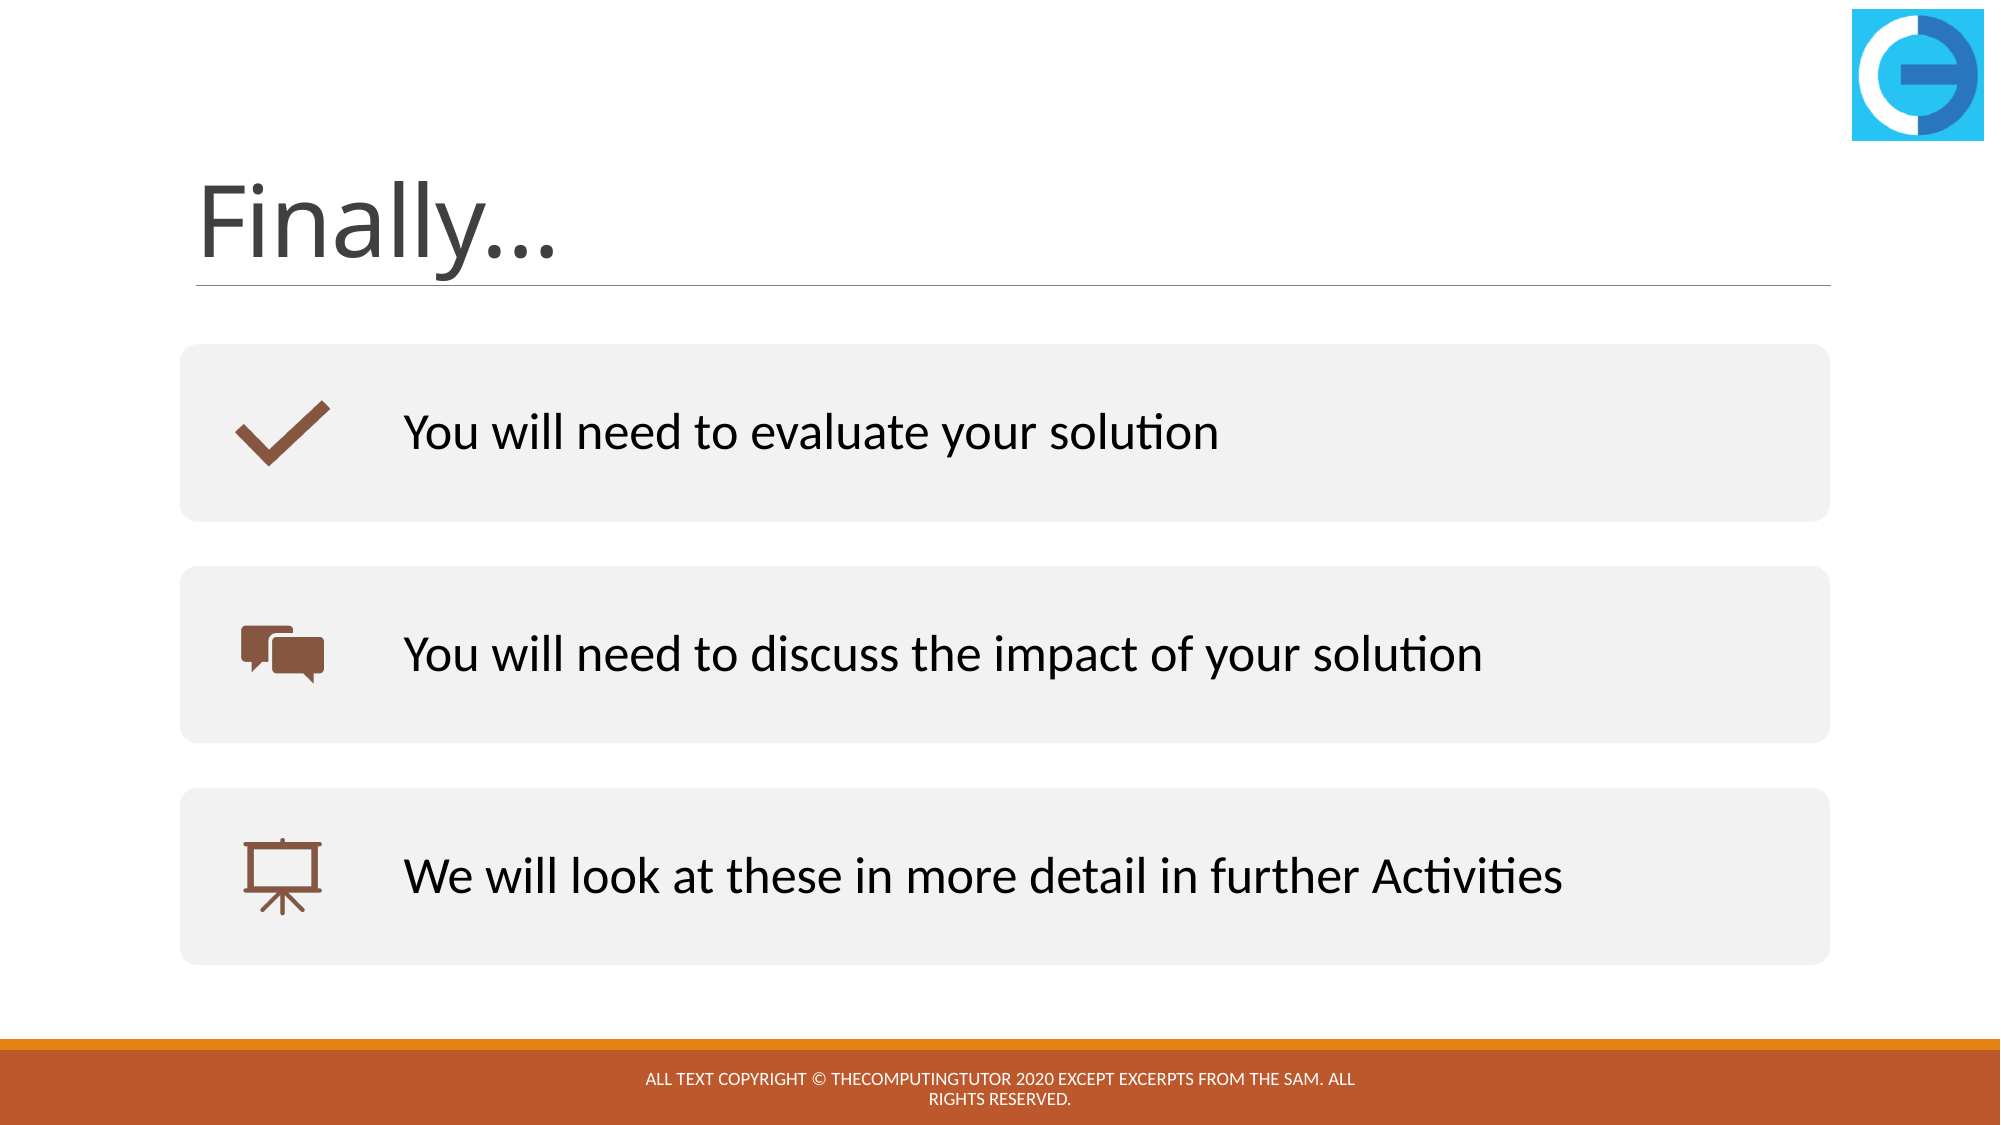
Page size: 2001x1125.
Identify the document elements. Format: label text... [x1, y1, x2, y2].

picture [1852, 9, 1984, 141]
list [179, 343, 1831, 966]
title Finally… [180, 47, 1830, 285]
footer All text copyright © TheComputingTutor 2020 except excerpts from the SAM. All rights Reserved. [604, 1059, 1396, 1120]
